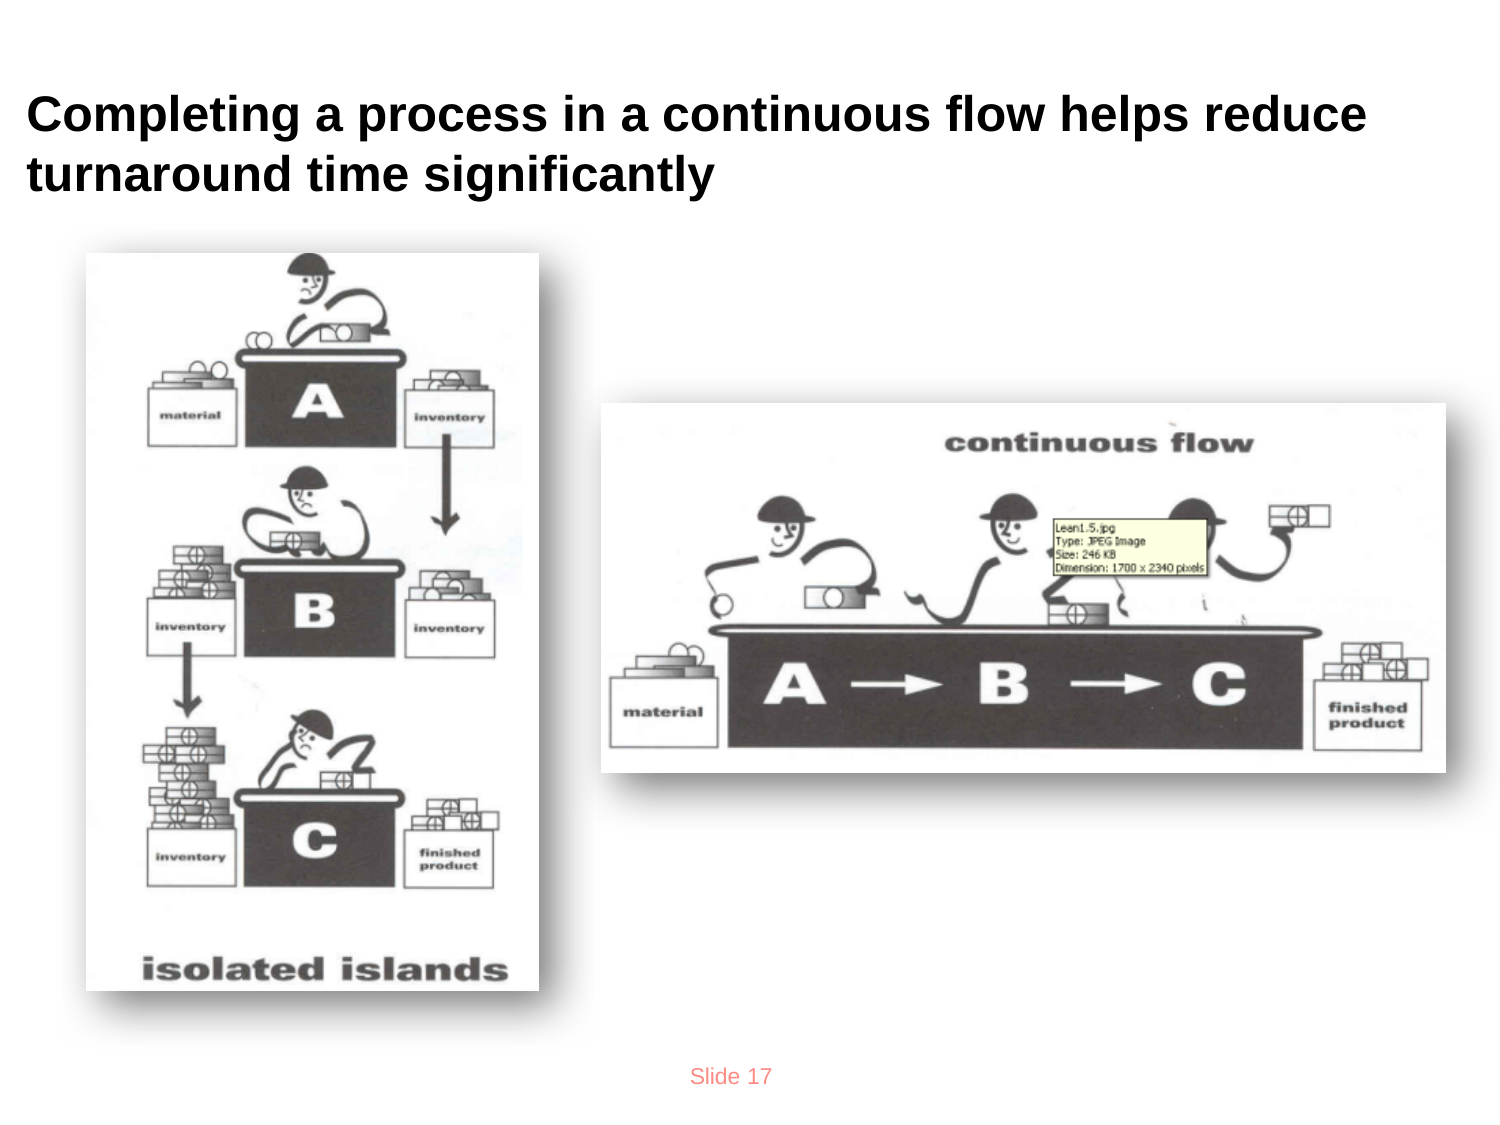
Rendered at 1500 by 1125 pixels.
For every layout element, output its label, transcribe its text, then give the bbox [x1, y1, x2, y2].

picture [86, 252, 540, 991]
picture [601, 402, 1446, 773]
title Completing a process in a continuous flow helps reduce turnaround time significantly [26, 80, 1472, 206]
